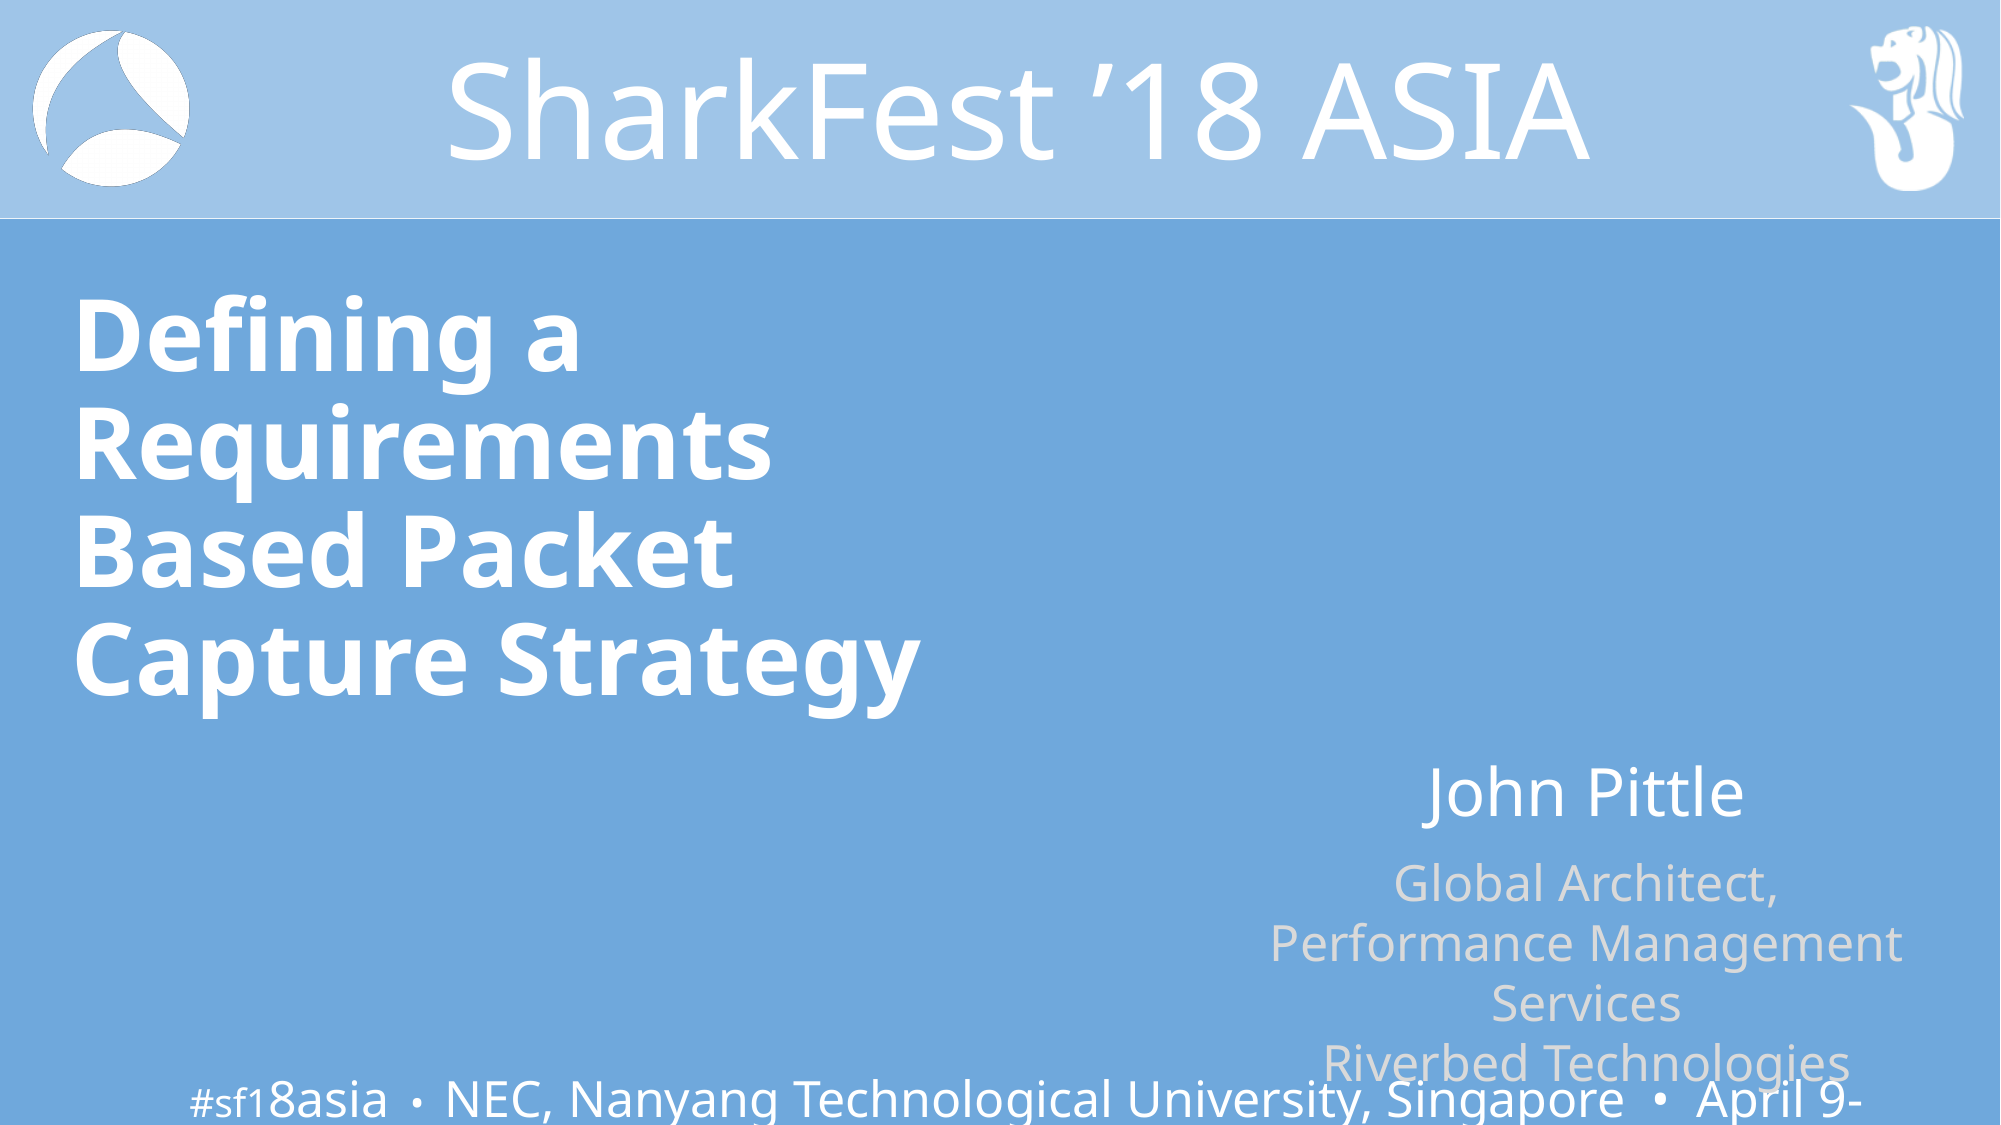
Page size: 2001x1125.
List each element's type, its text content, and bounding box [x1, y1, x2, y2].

picture [1849, 26, 1964, 191]
picture [32, 30, 190, 187]
text_box Global Architect, Performance Management Services Riverbed Technologies [1215, 841, 1958, 940]
text_box John Pittle [1215, 740, 1958, 838]
title Defining a Requirements Based Packet Capture Strategy [56, 270, 1054, 546]
